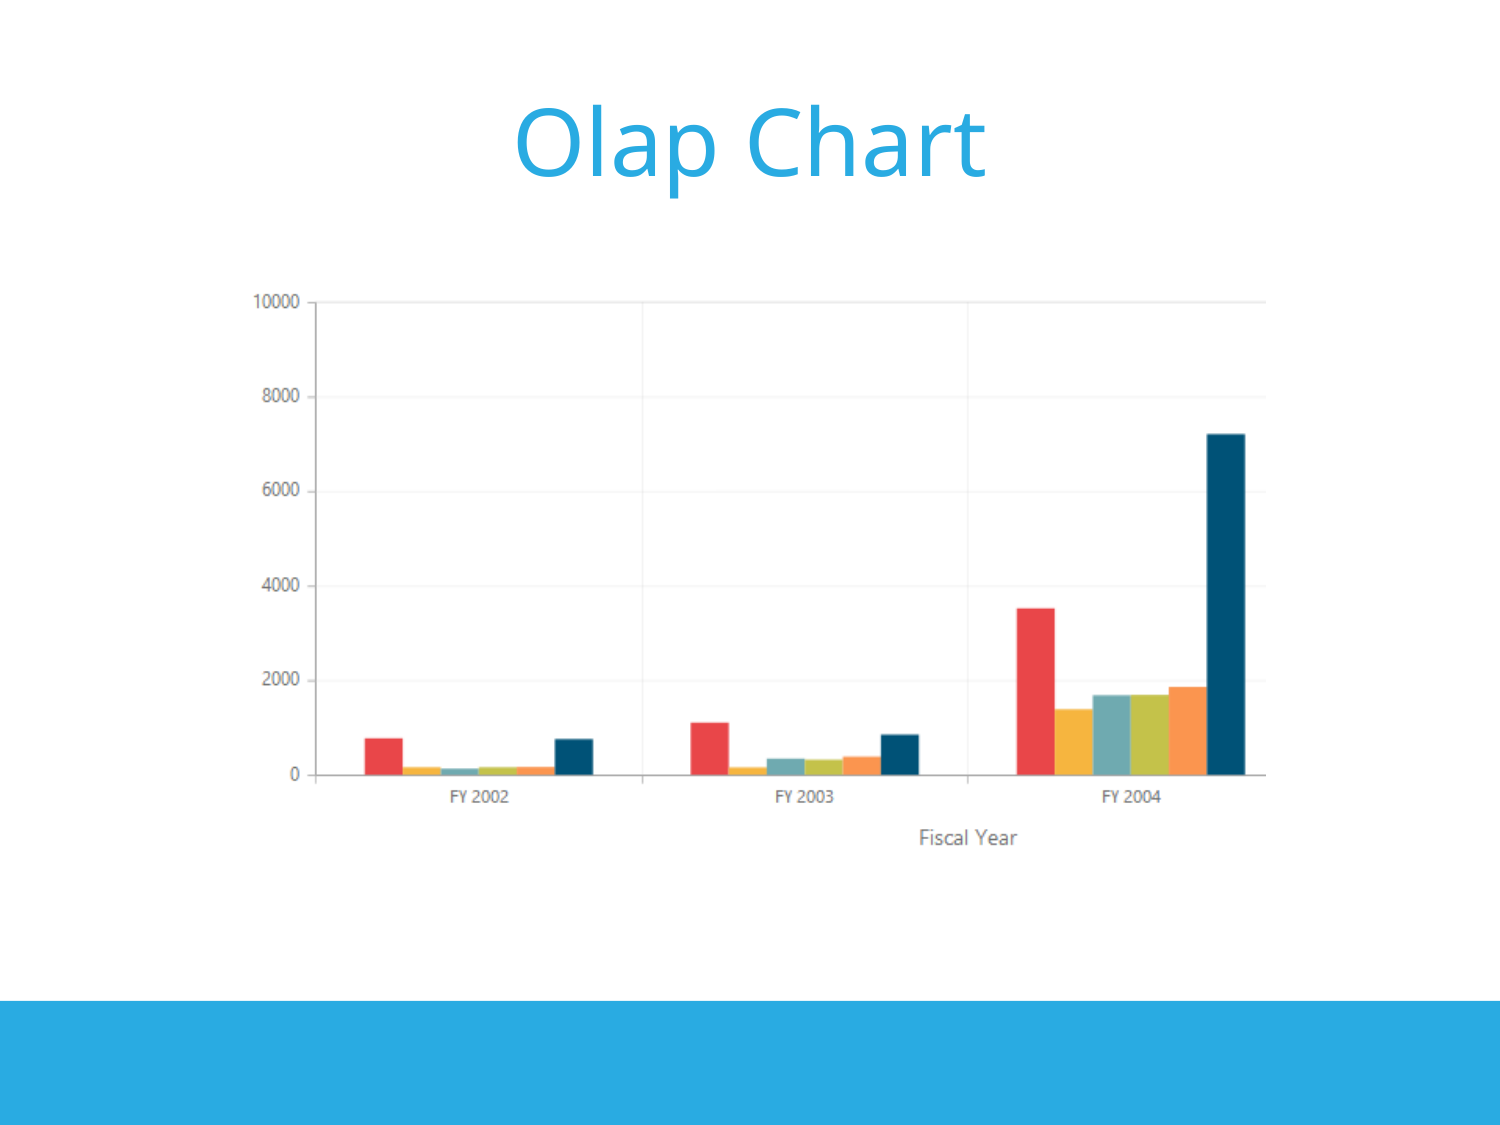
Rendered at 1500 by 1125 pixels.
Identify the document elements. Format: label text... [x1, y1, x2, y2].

title Olap Chart [75, 45, 1425, 233]
picture [234, 285, 1266, 876]
text_box [0, 999, 1500, 1125]
